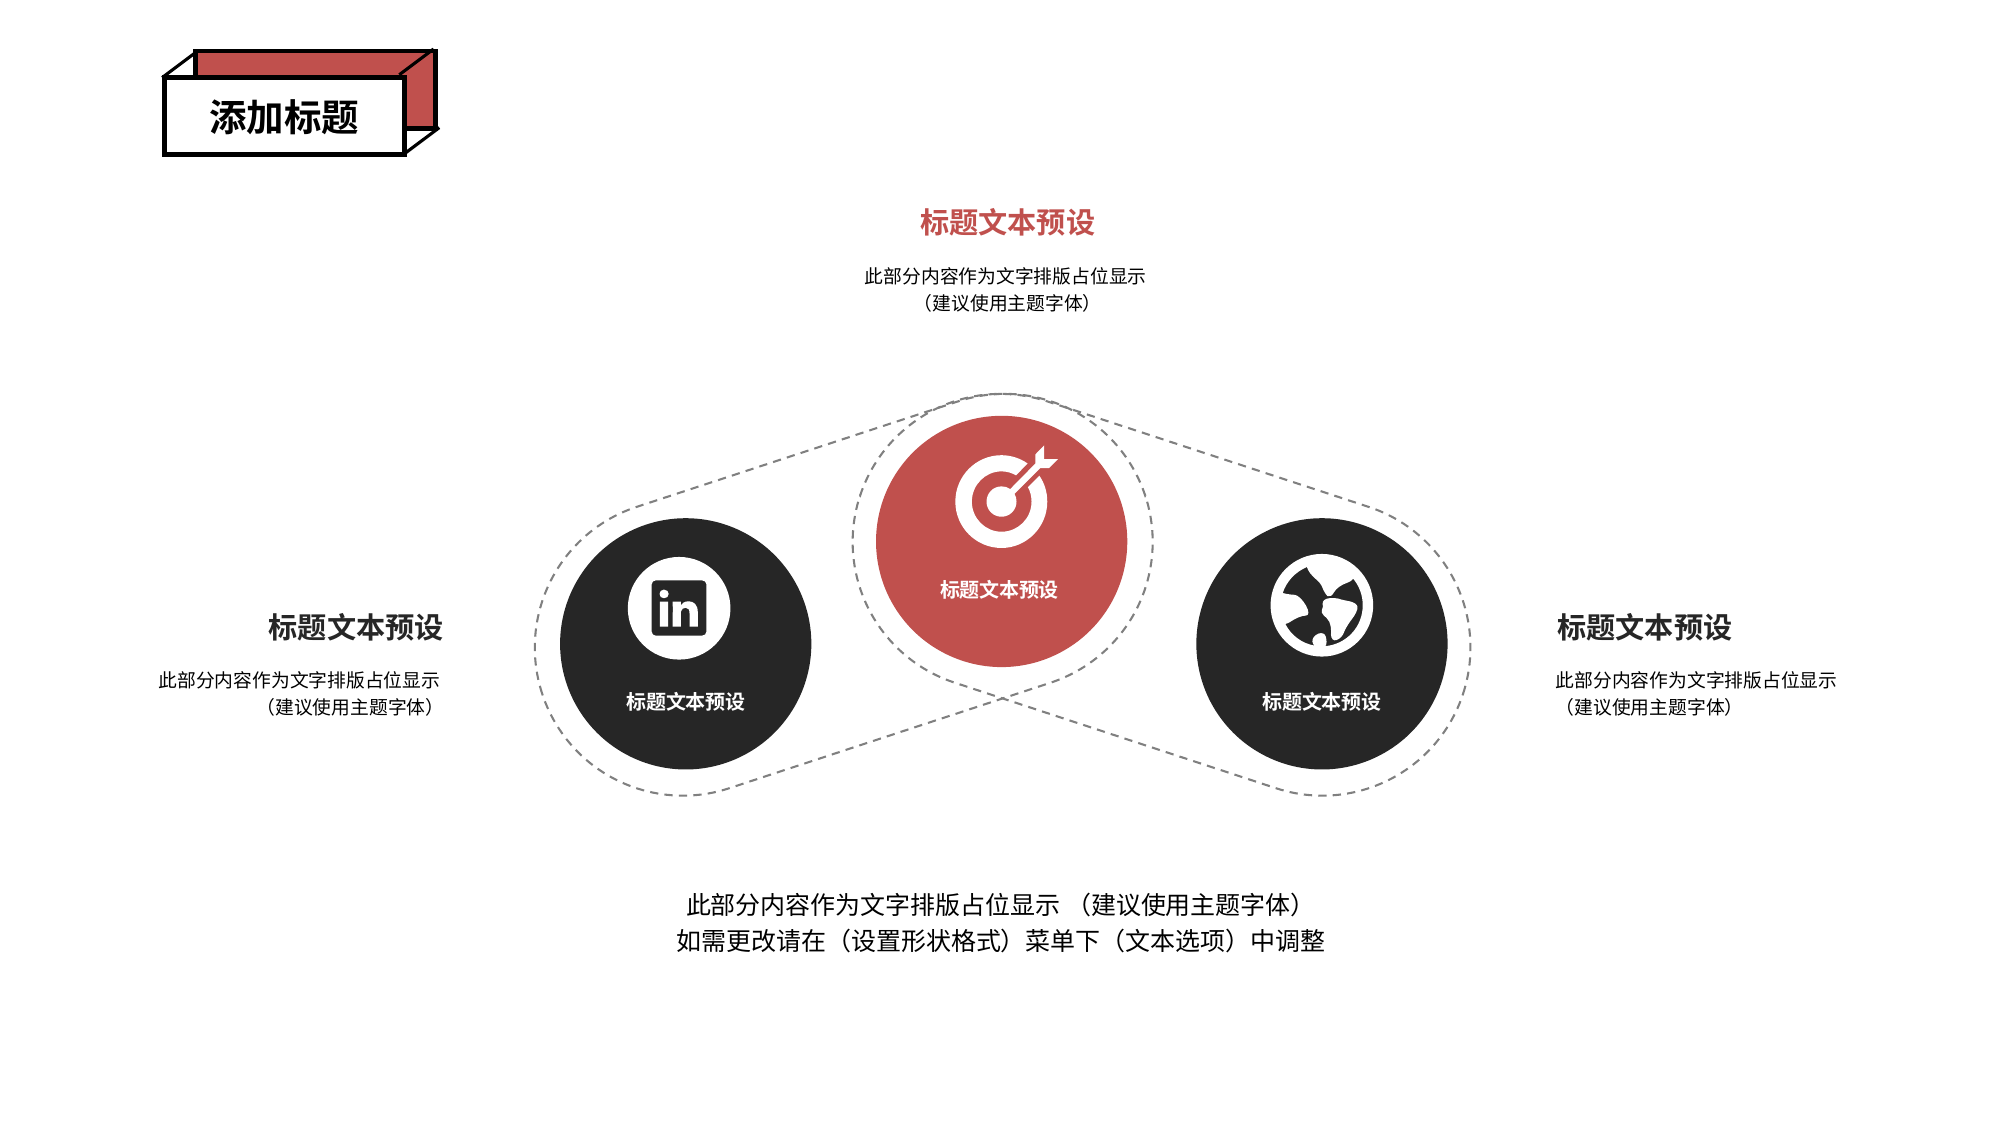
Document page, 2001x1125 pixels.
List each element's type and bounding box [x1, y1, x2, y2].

text_box [162, 48, 440, 155]
text_box [97, 196, 1903, 1003]
